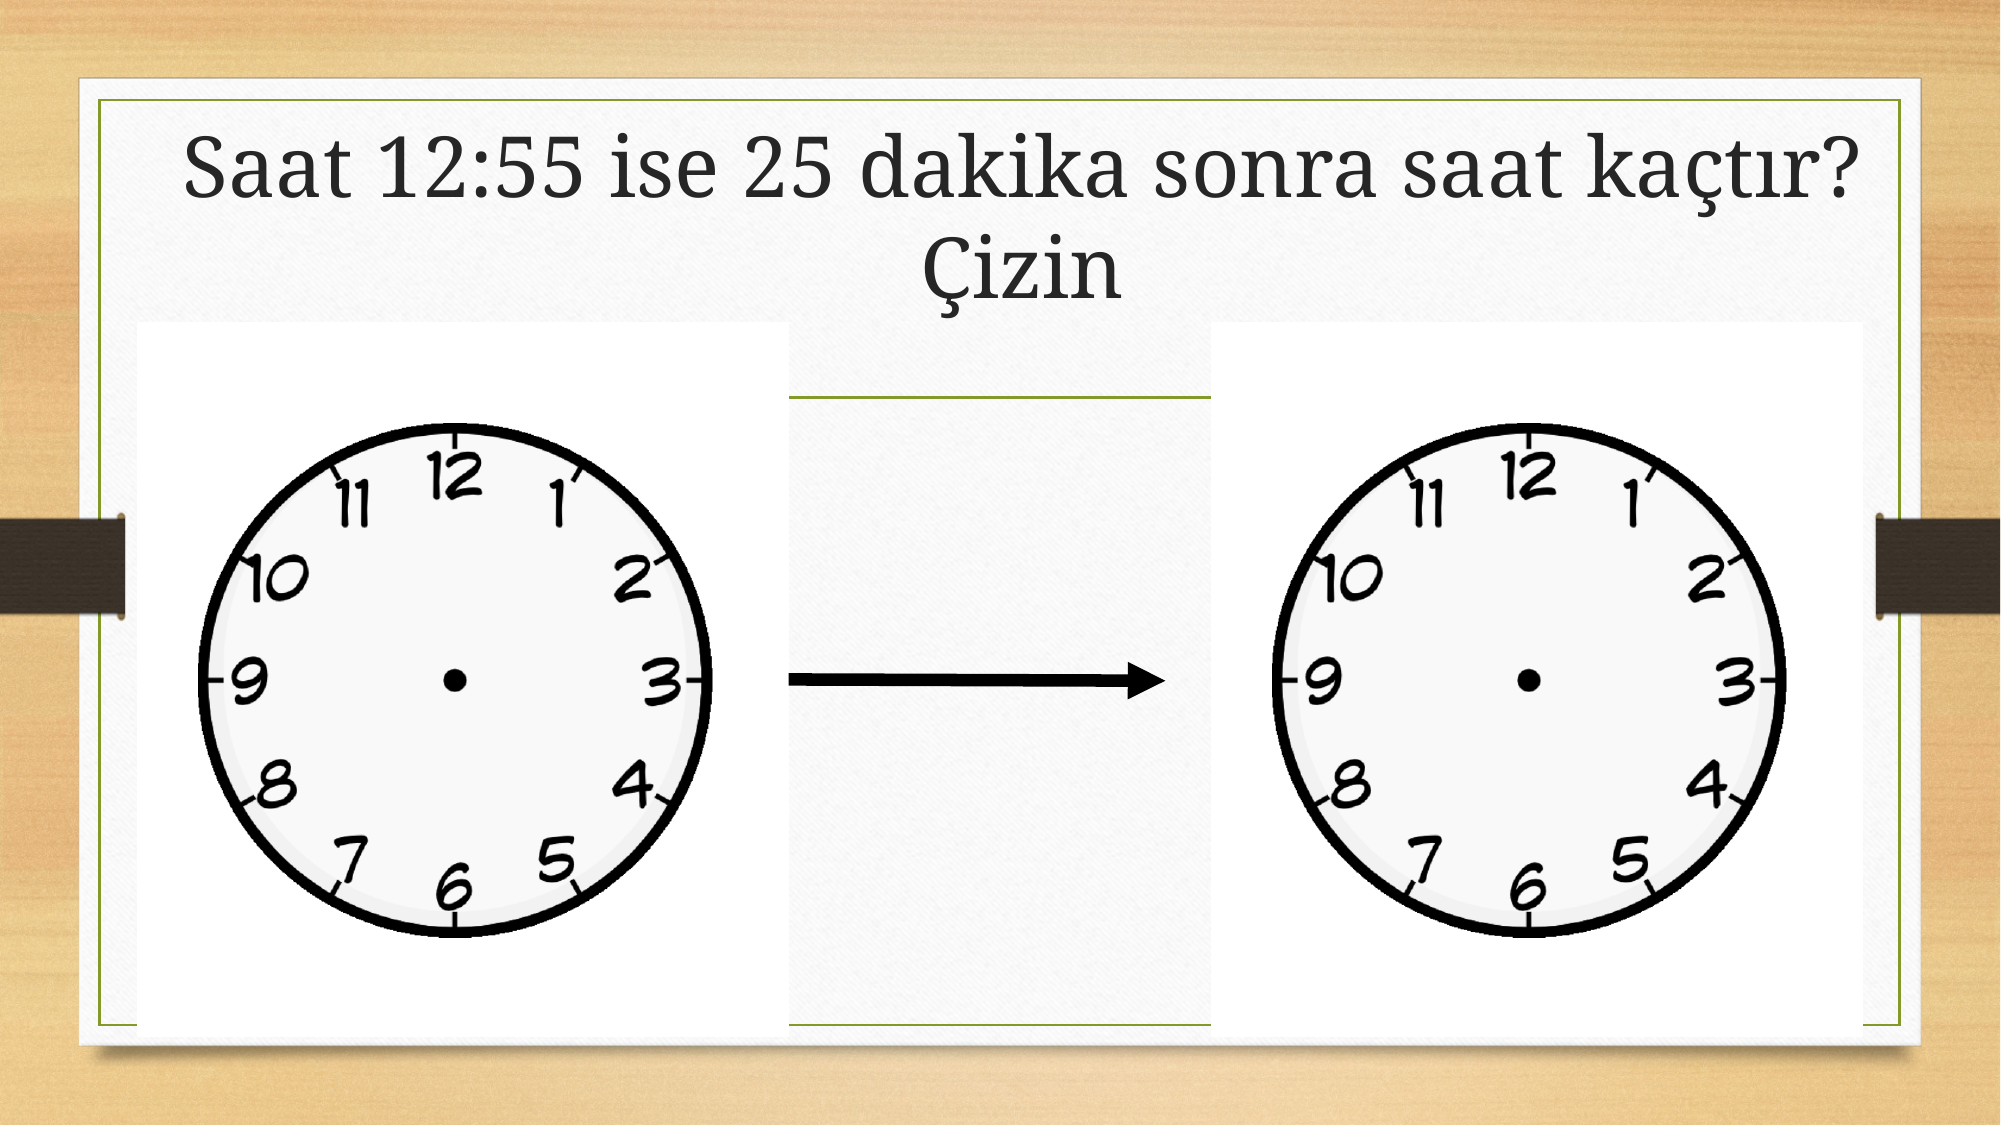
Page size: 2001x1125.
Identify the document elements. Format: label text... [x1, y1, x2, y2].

title Saat 12:55 ise 25 dakika sonra saat kaçtır? Çizin [137, 105, 1908, 323]
picture [0, 0, 2001, 1125]
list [137, 322, 789, 1037]
